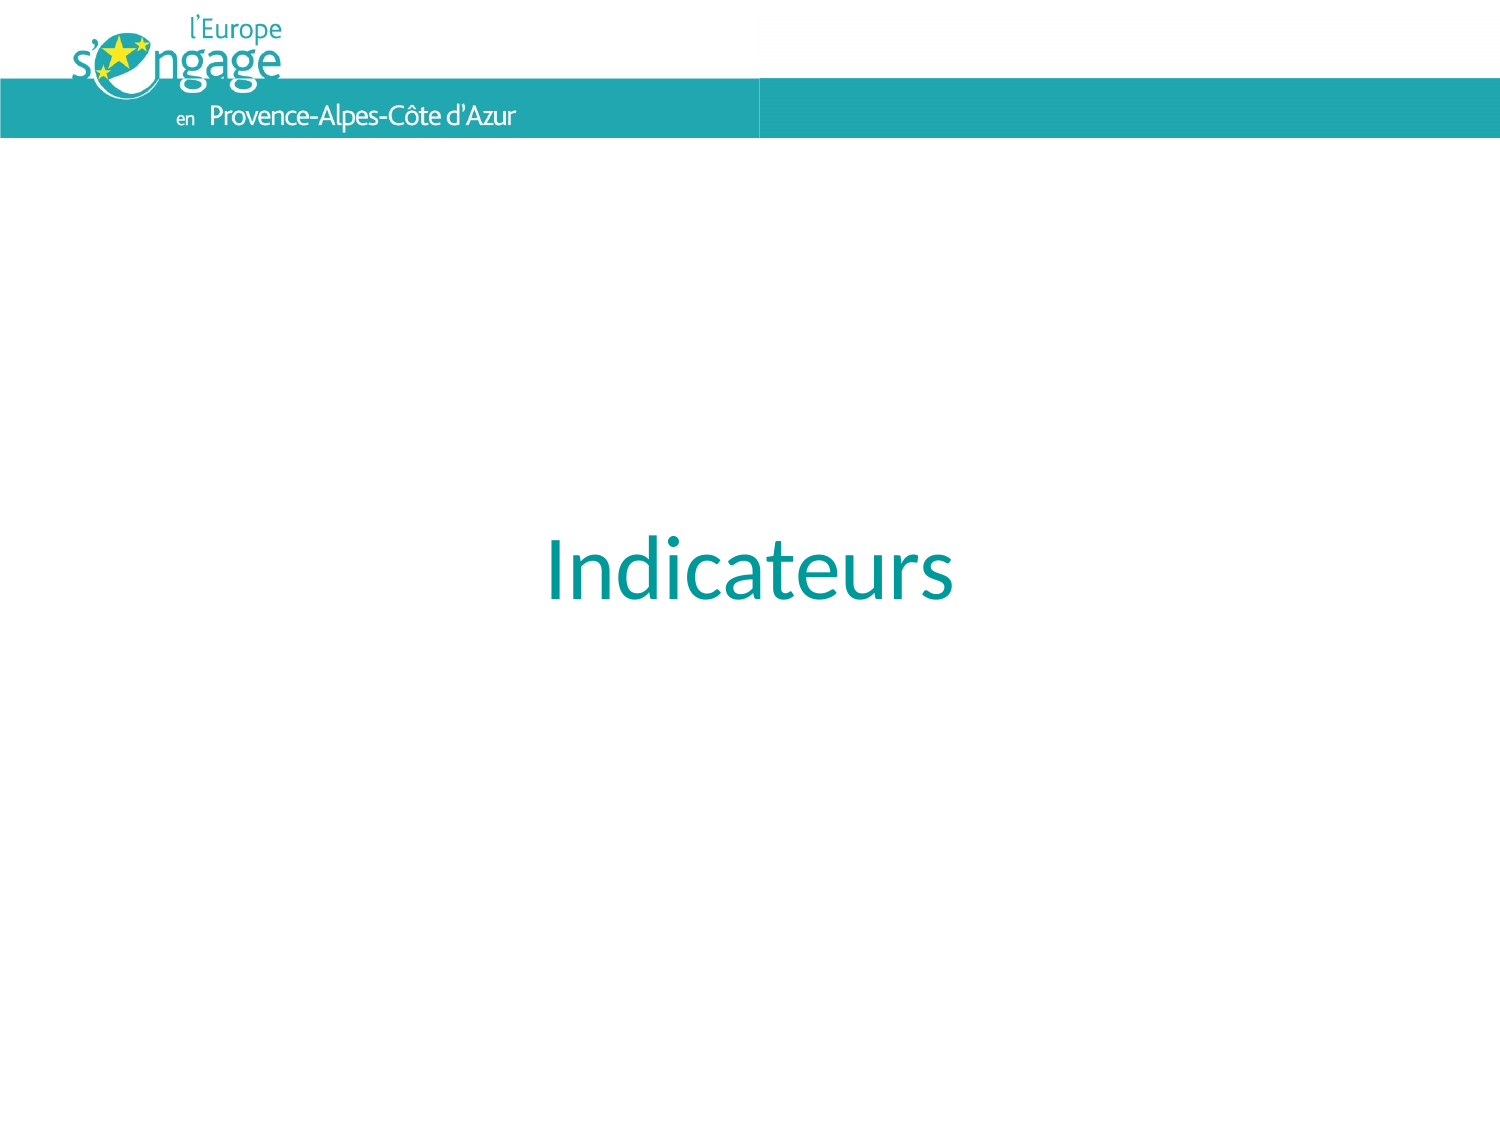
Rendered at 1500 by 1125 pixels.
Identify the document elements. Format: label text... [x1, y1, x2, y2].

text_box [0, 14, 1500, 138]
title Indicateurs [112, 441, 1388, 683]
